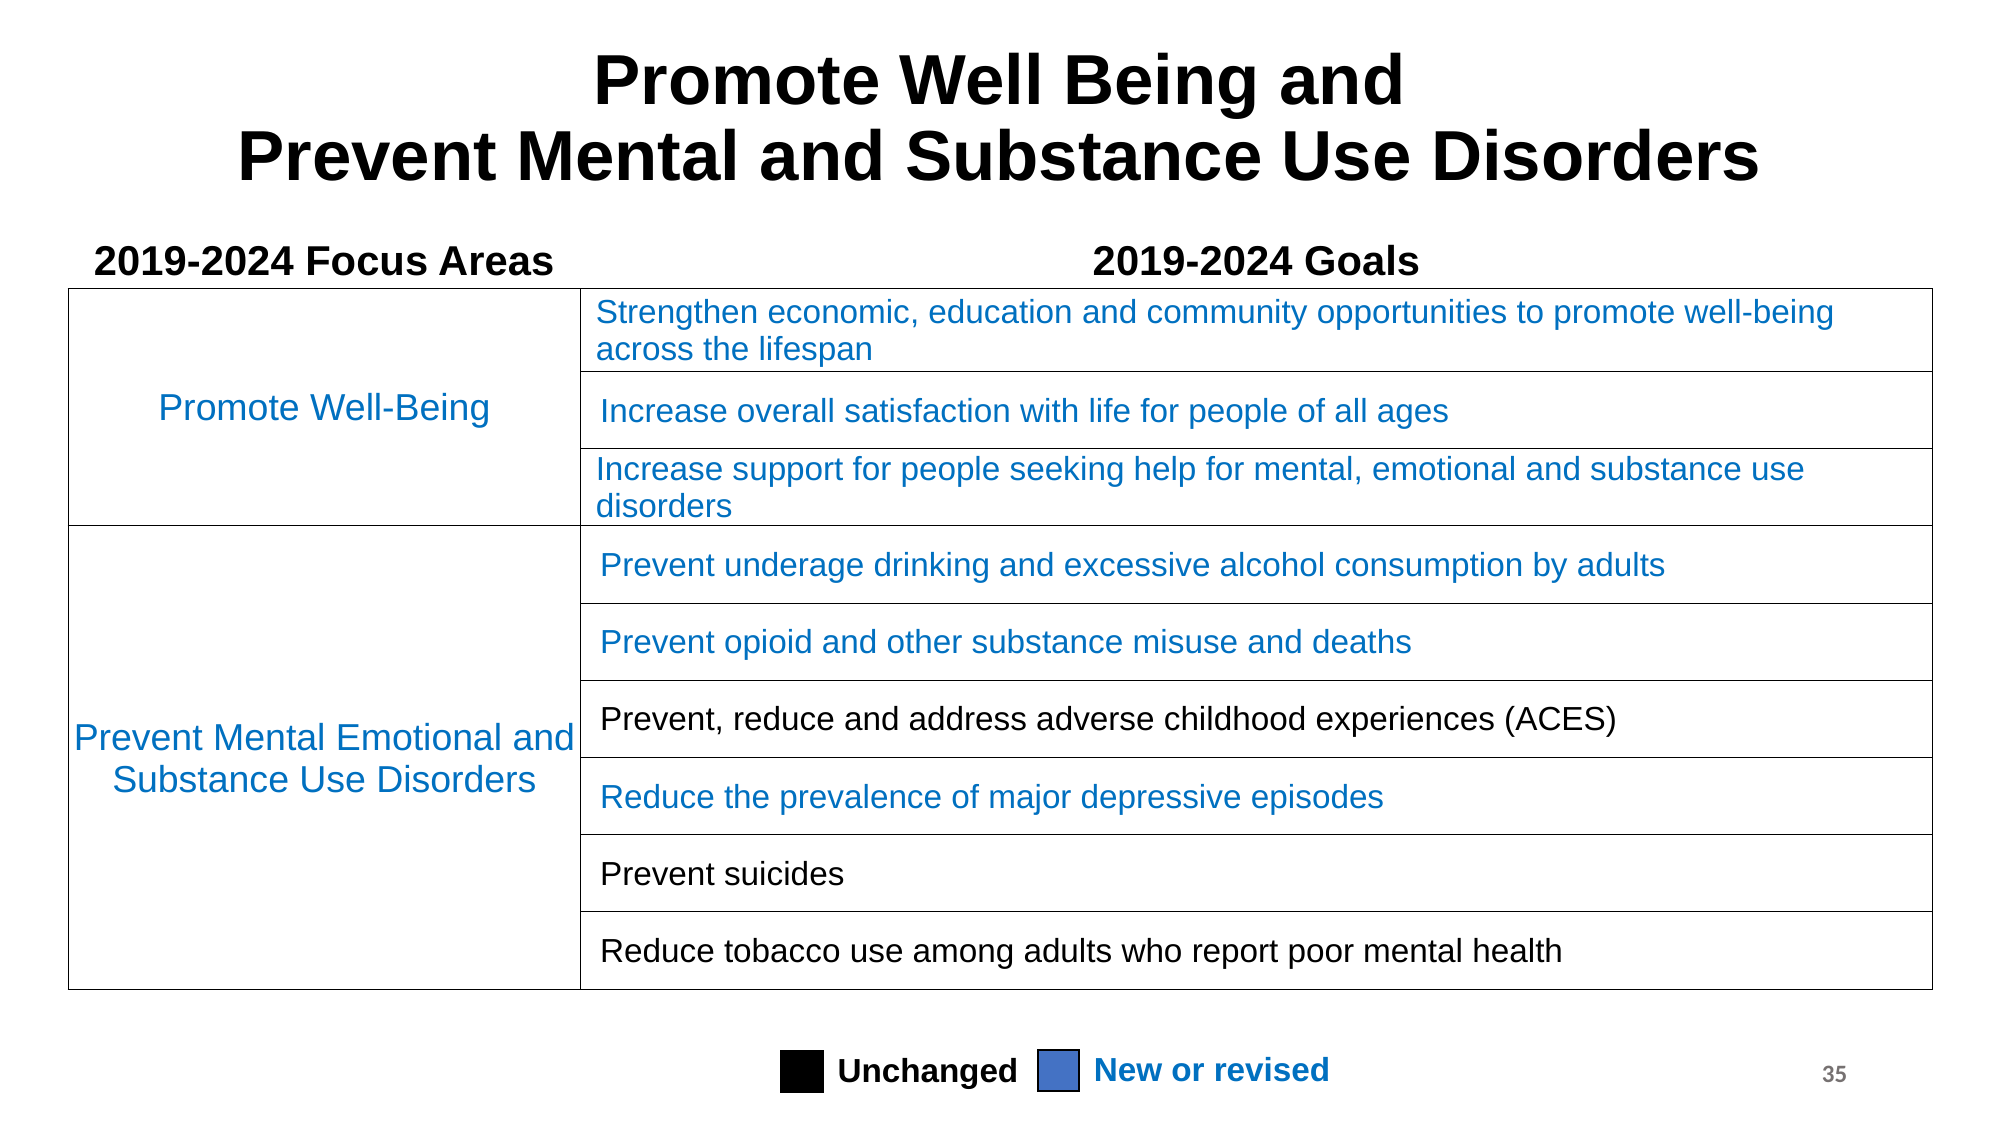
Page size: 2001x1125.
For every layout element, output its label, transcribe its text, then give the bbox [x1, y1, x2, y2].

table_cell Increase support for people seeking help for mental, emotional and substance use disorders [581, 449, 1932, 525]
title Promote Well Being and Prevent Mental and Substance Use Disorders [0, 45, 2000, 195]
table_cell Prevent suicides [581, 835, 1932, 911]
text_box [781, 1040, 1349, 1097]
table_cell Reduce tobacco use among adults who report poor mental health [581, 912, 1932, 989]
table_cell Promote Well-Being [69, 289, 580, 525]
table_header 2019-2024 Focus Areas [68, 237, 581, 288]
table_cell Prevent opioid and other substance misuse and deaths [581, 604, 1932, 680]
table_cell Reduce the prevalence of major depressive episodes [581, 758, 1932, 834]
table_header 2019-2024 Goals [581, 237, 1932, 288]
slide_number 35 [1412, 1042, 1863, 1103]
table_cell Increase overall satisfaction with life for people of all ages [581, 372, 1932, 448]
table_cell Prevent, reduce and address adverse childhood experiences (ACES) [581, 681, 1932, 757]
table_cell Prevent Mental Emotional and Substance Use Disorders [69, 526, 580, 989]
table_cell Prevent underage drinking and excessive alcohol consumption by adults [581, 526, 1932, 603]
table_cell Strengthen economic, education and community opportunities to promote well-being across the lifespan [581, 289, 1932, 371]
